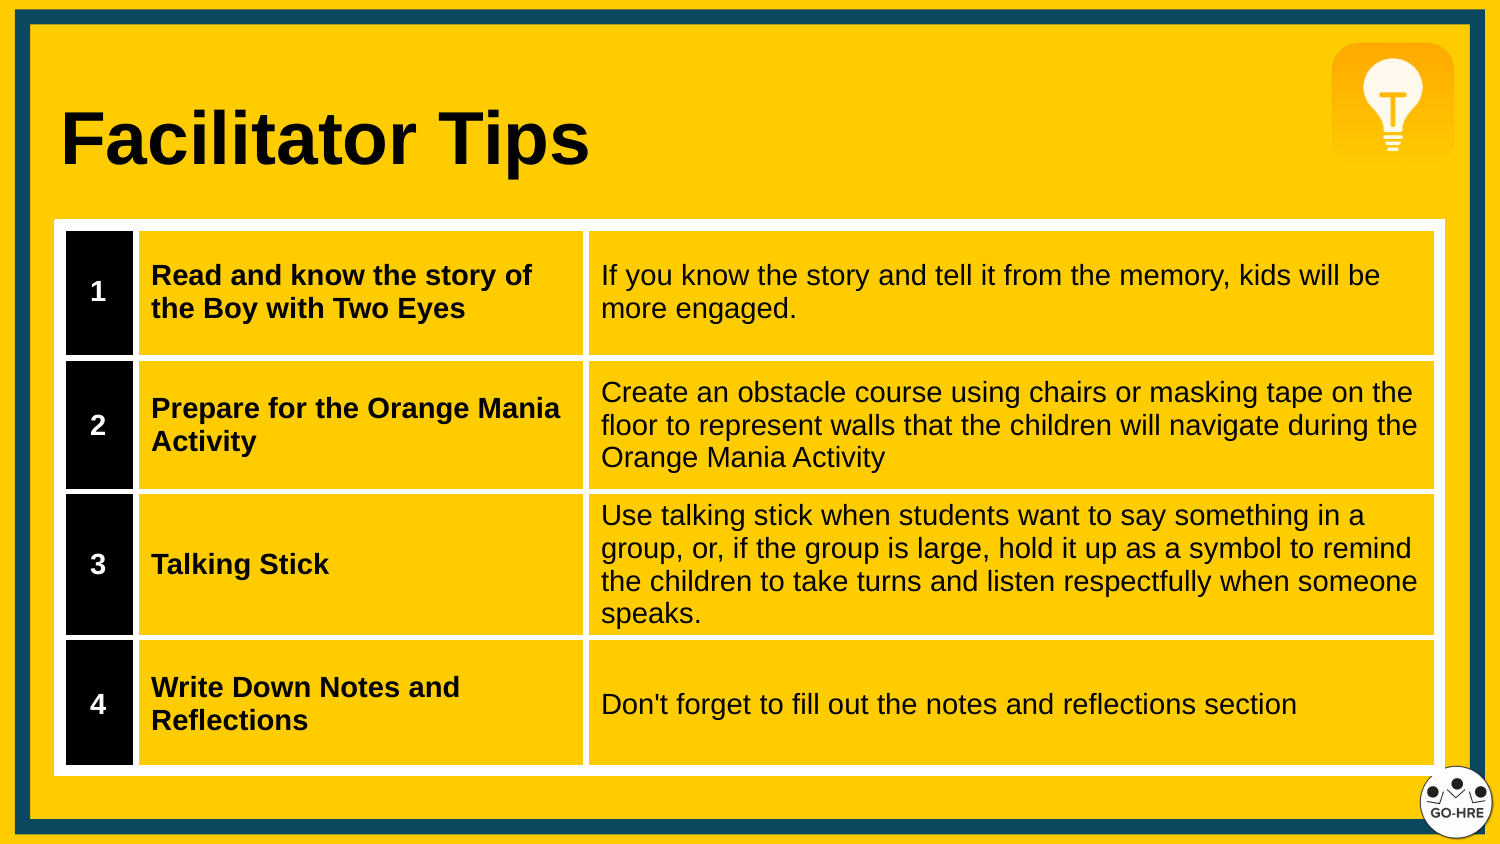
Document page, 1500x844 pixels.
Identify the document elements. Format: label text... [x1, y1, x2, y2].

table_cell 3 [66, 494, 133, 635]
picture [1419, 765, 1495, 841]
text_box Facilitator Tips [59, 54, 801, 179]
table_cell Write Down Notes and Reflections [139, 640, 583, 765]
table_cell 4 [66, 640, 133, 765]
table_cell Prepare for the Orange Mania Activity [139, 361, 583, 489]
table_header 1 [66, 231, 133, 355]
table_cell Don't forget to fill out the notes and reflections section [589, 640, 1434, 765]
table_cell Use talking stick when students want to say something in a group, or, if the group is large, hold it up as a symbol to remind the children to take turns and listen respectfully when someone speaks. [589, 494, 1434, 635]
table_header Read and know the story of the Boy with Two Eyes [139, 231, 583, 355]
table_header If you know the story and tell it from the memory, kids will be more engaged. [589, 231, 1434, 355]
picture [1323, 33, 1463, 174]
table_cell Talking Stick [139, 494, 583, 635]
table_cell 2 [66, 361, 133, 489]
table_cell Create an obstacle course using chairs or masking tape on the floor to represent walls that the children will navigate during the Orange Mania Activity [589, 361, 1434, 489]
